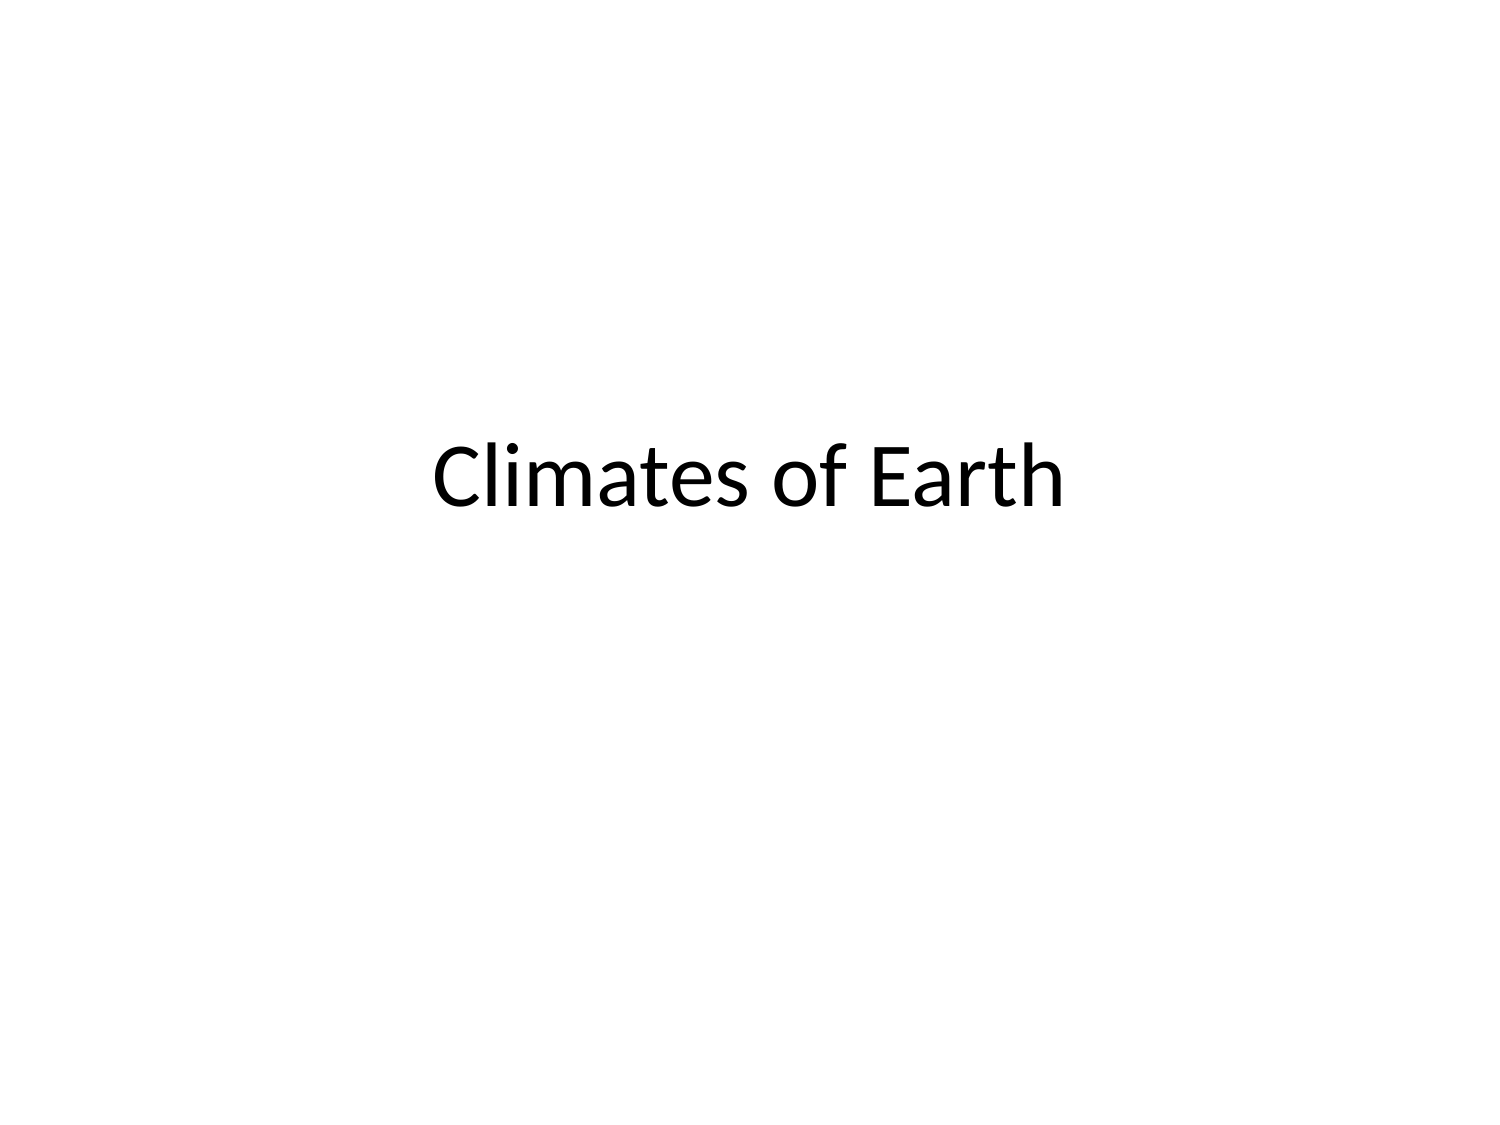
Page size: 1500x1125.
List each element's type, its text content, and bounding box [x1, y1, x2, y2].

title Climates of Earth [112, 349, 1388, 591]
